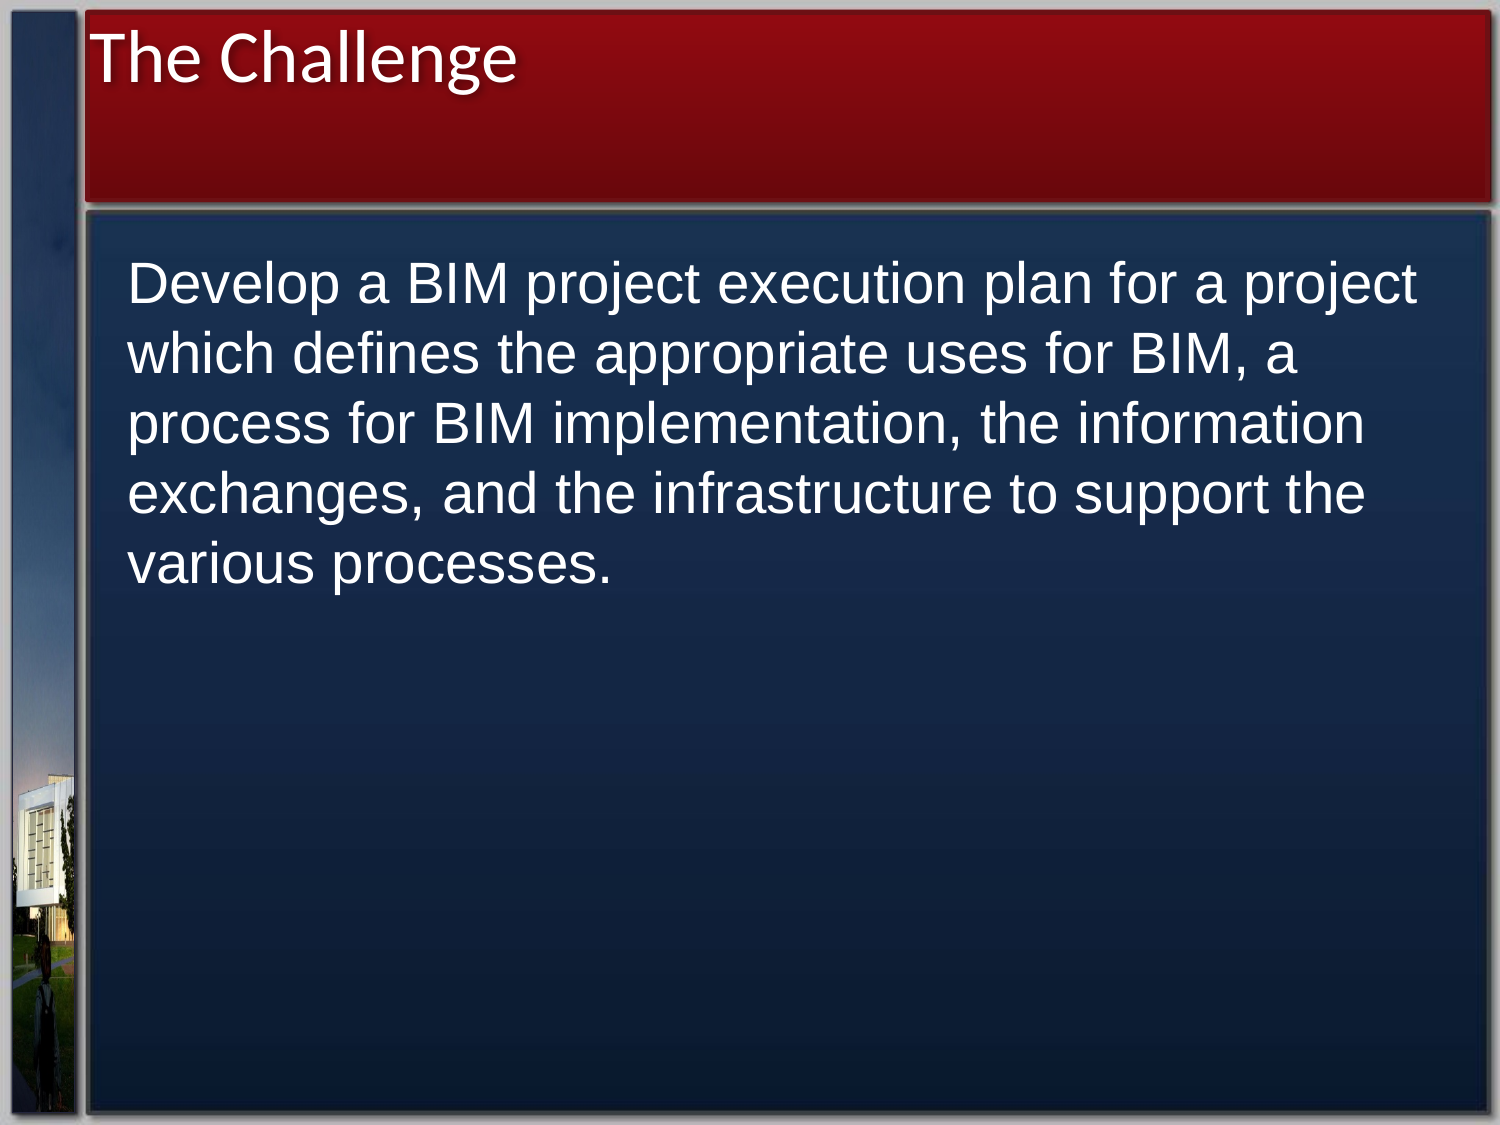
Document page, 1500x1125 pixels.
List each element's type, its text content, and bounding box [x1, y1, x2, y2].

text_box [85, 10, 1490, 202]
text_box Develop a BIM project execution plan for a project which defines the appropriate uses for BIM, a process for BIM implementation, the information exchanges, and the infrastructure to support the various processes. [112, 237, 1463, 603]
picture [0, 0, 1500, 1125]
text_box The Challenge [74, 0, 963, 105]
